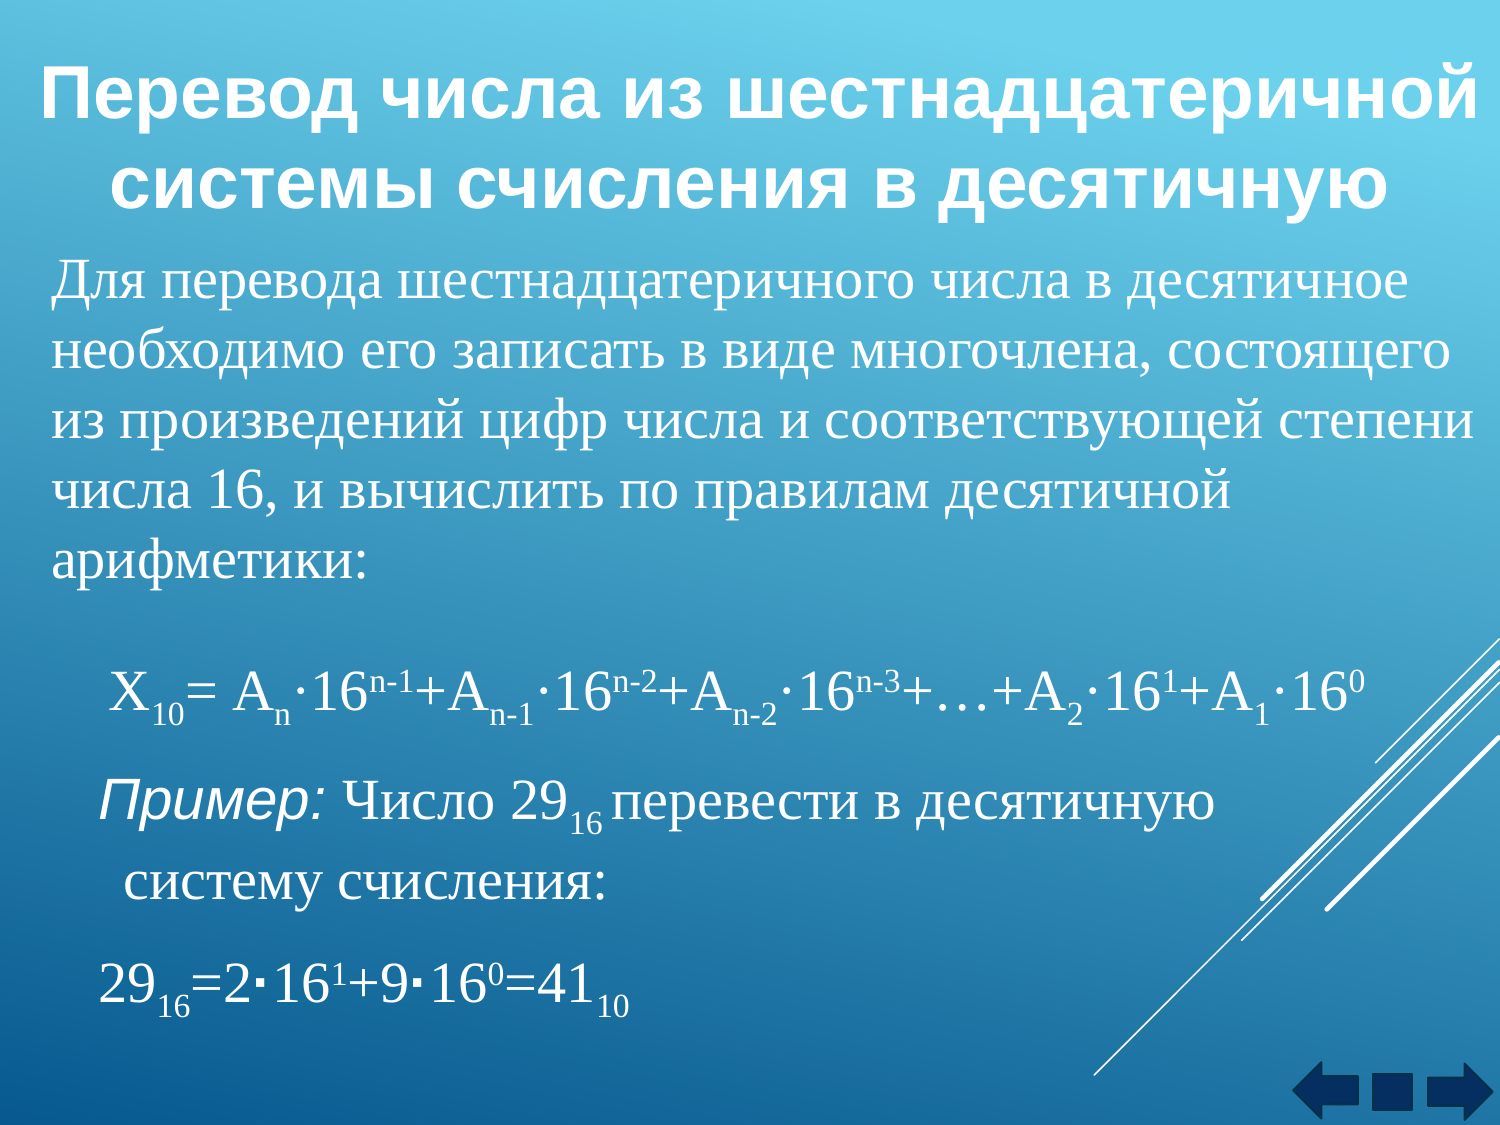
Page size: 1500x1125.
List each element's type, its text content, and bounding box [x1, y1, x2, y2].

text_box [1292, 1061, 1359, 1120]
text_box Для перевода шестнадцатеричного числа в десятичное необходимо его записать в виде многочлена, состоящего из произведений цифр числа и соответствующей степени числа 16, и вычислить по правилам десятичной арифметики: [36, 233, 1500, 598]
text_box [1427, 1062, 1494, 1121]
text_box Пример: Число 2916 перевести в десятичную систему счисления: [36, 754, 1500, 919]
text_box Х10= Аn·16n-1+Аn-1·16n-2+Аn-2·16n-3+…+А2·161+А1·160 [36, 644, 1500, 739]
text_box Перевод числа из шестнадцатеричной системы счисления в десятичную [0, 36, 1500, 231]
text_box [1372, 1073, 1413, 1111]
text_box 2916=2·161+9·160=4110 [36, 937, 1500, 1032]
